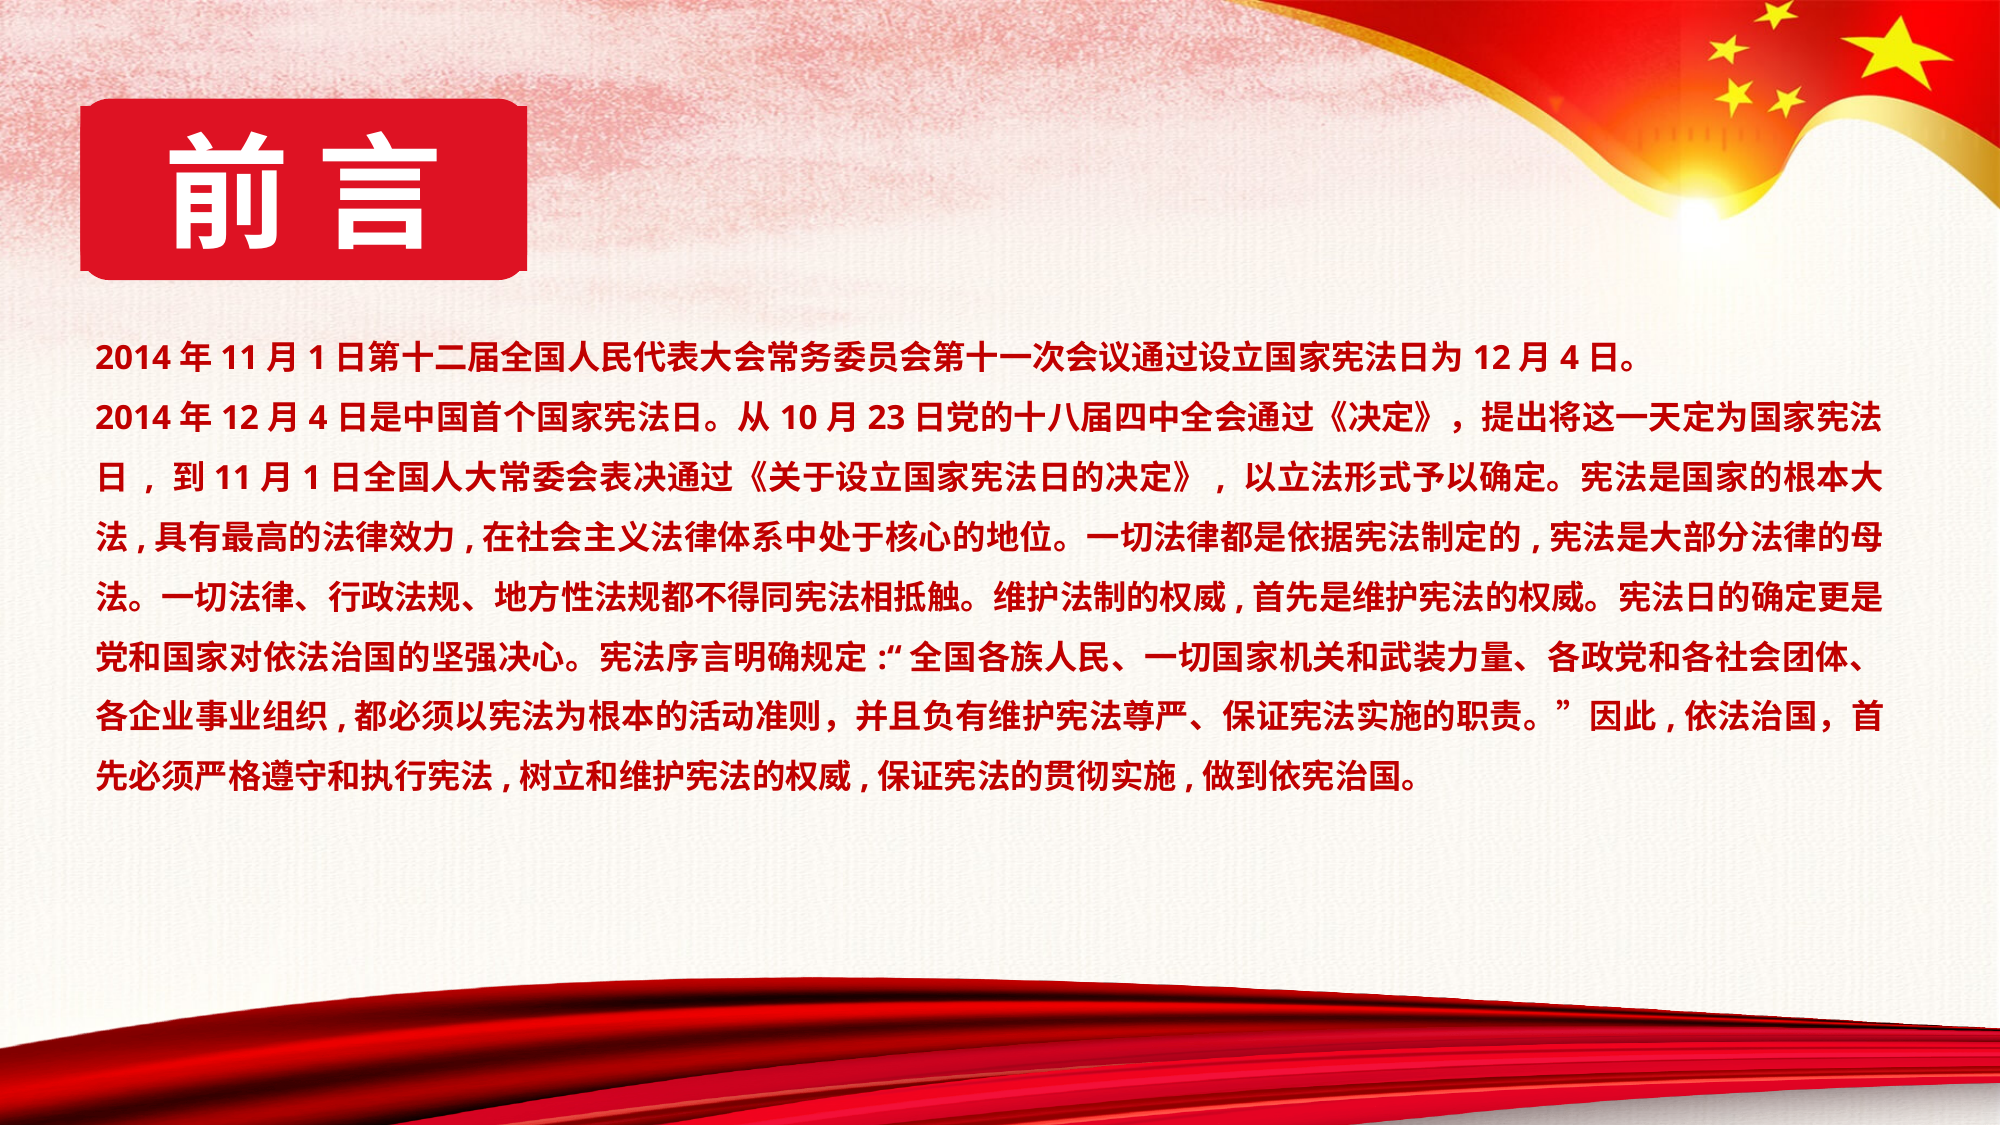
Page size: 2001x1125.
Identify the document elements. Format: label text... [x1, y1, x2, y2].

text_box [80, 98, 528, 281]
picture [0, 0, 2000, 1125]
text_box 2014年11月1日第十二届全国人民代表大会常务委员会第十一次会议通过设立国家宪法日为12月4日。 2014年12月4日是中国首个国家宪法日。从10月23日党的十八届四中全会通过《决定》，提出将这一天定为国家宪法日 , 到11月1日全国人大常委会表决通过《关于设立国家宪法日的决定》, 以立法形式予以确定。宪法是国家的根本大法,具有最高的法律效力,在社会主义法律体系中处于核心的地位。一切法律都是依据宪法制定的,宪法是大部分法律的母法。一切法律、行政法规、地方性法规都不得同宪法相抵触。维护法制的权威,首先是维护宪法的权威。宪法日的确定更是党和国家对依法治国的坚强决心。宪法序言明确规定:“全国各族人民、一切国家机关和武装力量、各政党和各社会团体、各企业事业组织,都必须以宪法为根本的活动准则，并且负有维护宪法尊严、保证宪法实施的职责。”因此,依法治国，首先必须严格遵守和执行宪法,树立和维护宪法的权威,保证宪法的贯彻实施,做到依宪治国。 [80, 309, 1900, 803]
